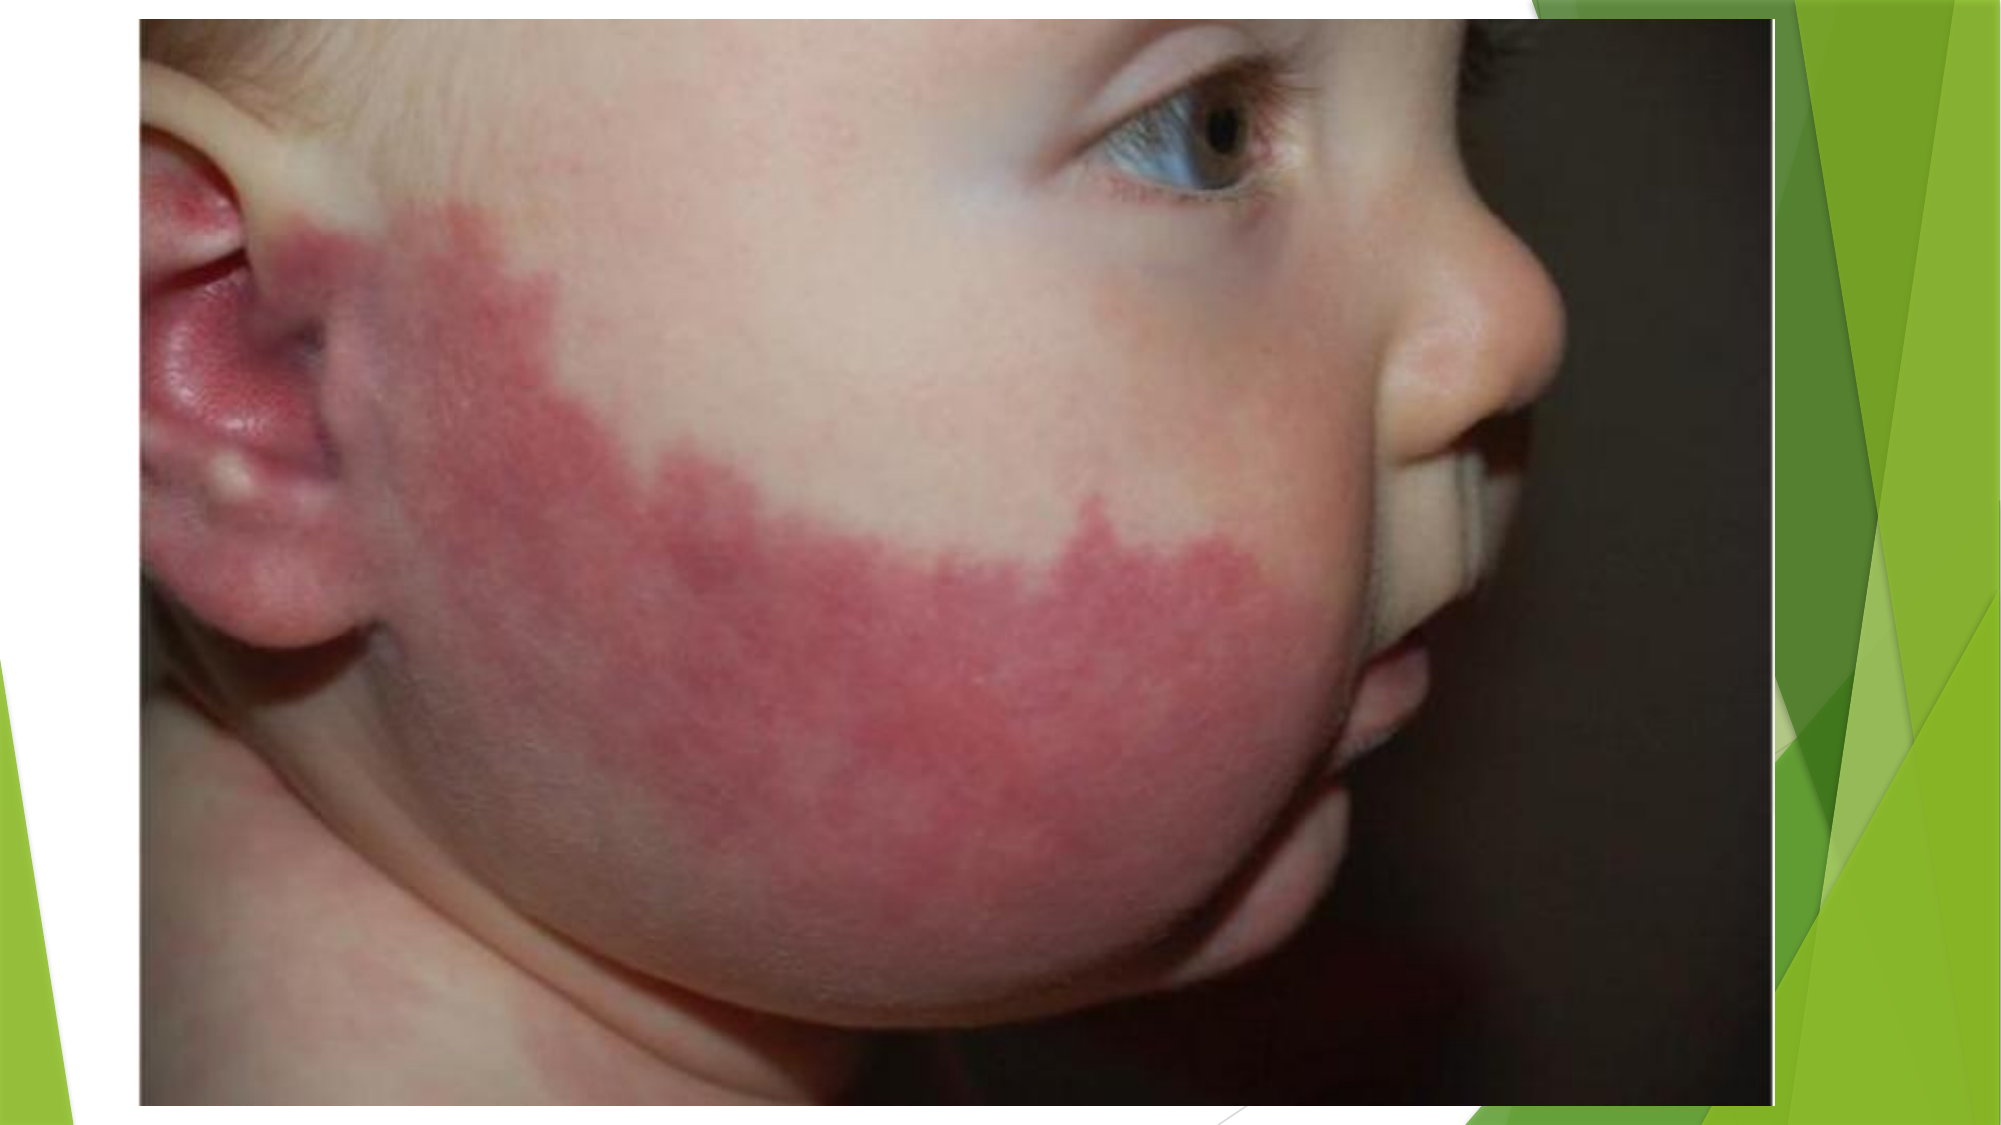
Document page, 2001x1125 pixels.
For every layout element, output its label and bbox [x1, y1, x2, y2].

picture [138, 19, 1775, 1106]
